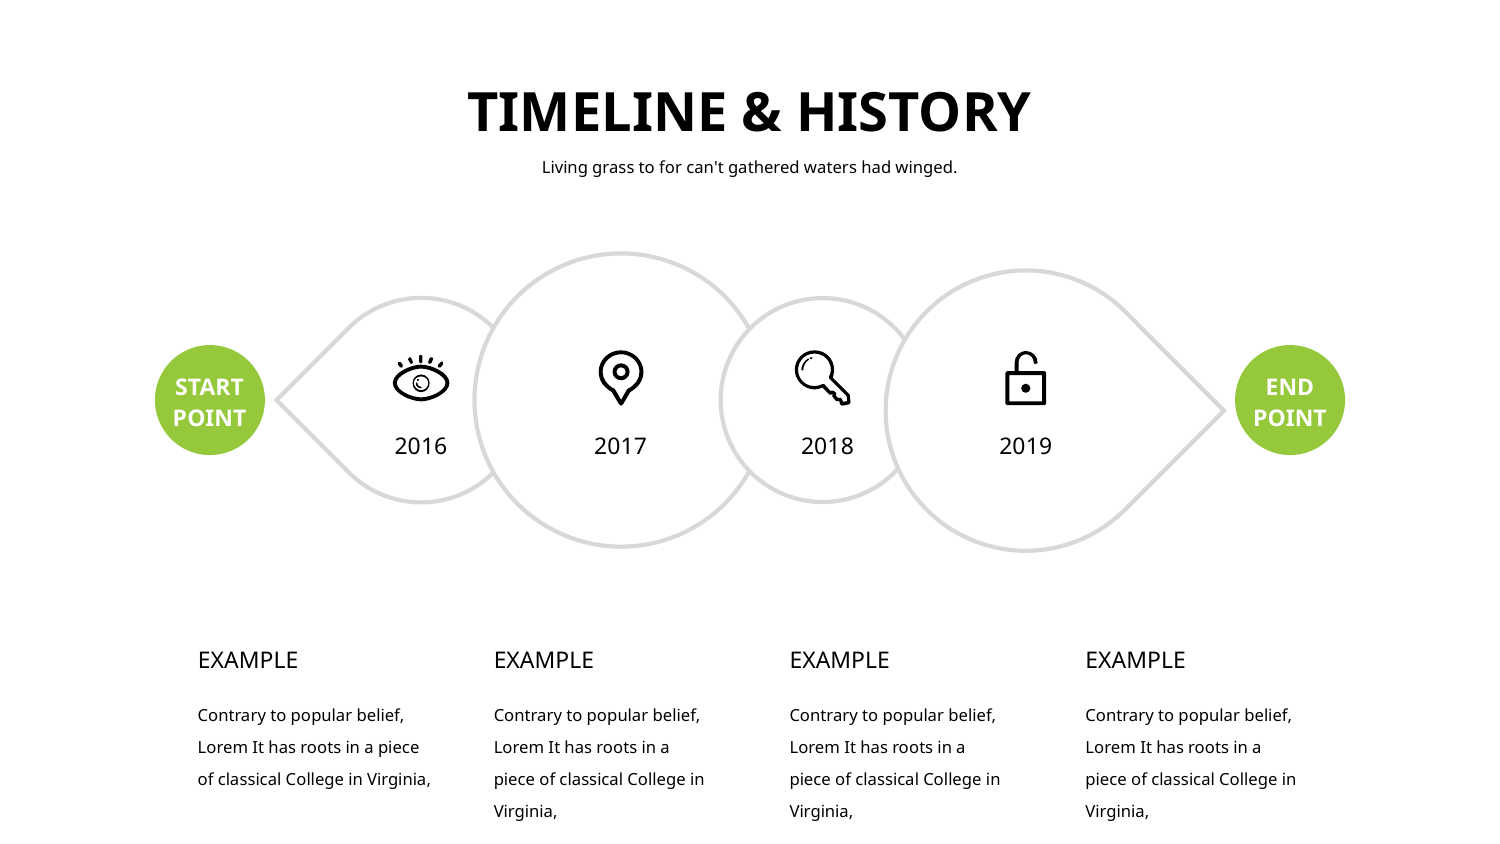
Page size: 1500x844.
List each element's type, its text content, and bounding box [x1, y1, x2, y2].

text_box [154, 381, 158, 419]
text_box START POINT [158, 367, 261, 433]
text_box [1005, 350, 1047, 406]
text_box [598, 350, 644, 406]
text_box [276, 297, 493, 503]
text_box [165, 345, 254, 367]
text_box [1246, 345, 1335, 367]
text_box 2019 [978, 426, 1073, 467]
text_box [1235, 379, 1239, 421]
text_box [885, 270, 1225, 551]
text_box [778, 639, 1018, 773]
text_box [186, 639, 450, 773]
text_box [165, 433, 254, 456]
text_box END POINT [1239, 367, 1341, 433]
text_box TIMELINE & HISTORY [365, 71, 1135, 149]
text_box [1246, 433, 1335, 456]
text_box [261, 379, 265, 421]
text_box 2017 [573, 426, 668, 467]
text_box [1341, 379, 1346, 421]
text_box [392, 354, 450, 402]
text_box 2018 [780, 426, 875, 467]
text_box Living grass to for can't gathered waters had winged. [491, 151, 1009, 182]
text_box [1073, 639, 1314, 773]
text_box [720, 298, 905, 503]
text_box 2016 [373, 426, 469, 467]
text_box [482, 639, 722, 773]
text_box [794, 350, 851, 406]
text_box [474, 253, 749, 547]
